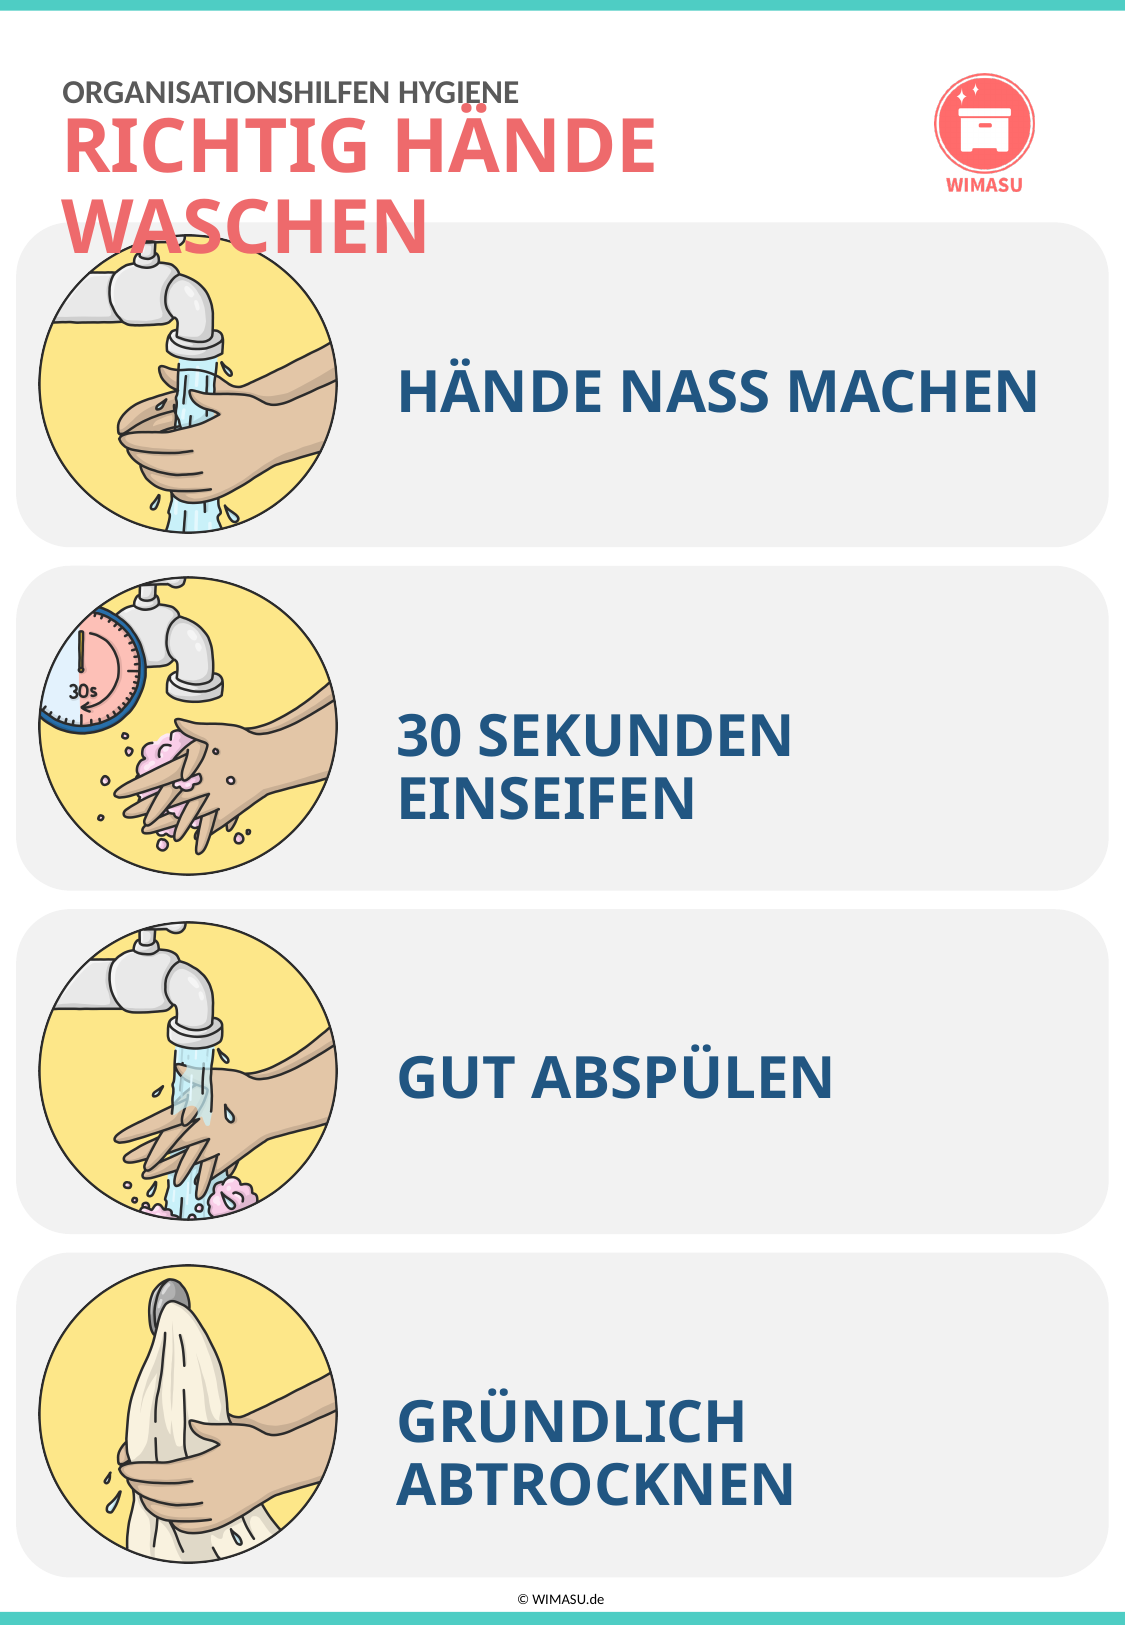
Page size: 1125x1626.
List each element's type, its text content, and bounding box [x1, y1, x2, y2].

text_box RICHTIG HÄNDE WASCHEN [46, 100, 1037, 192]
picture [38, 921, 338, 1221]
picture [38, 234, 338, 534]
text_box GUT ABSPÜLEN [381, 1041, 1058, 1101]
picture [38, 576, 338, 876]
text_box 30 SEKUNDEN EINSEIFEN [381, 698, 1058, 758]
text_box GRÜNDLICH ABTROCKNEN [381, 1384, 1058, 1444]
picture [934, 73, 1035, 100]
picture [38, 1264, 338, 1564]
text_box HÄNDE NASS MACHEN [381, 354, 1058, 414]
